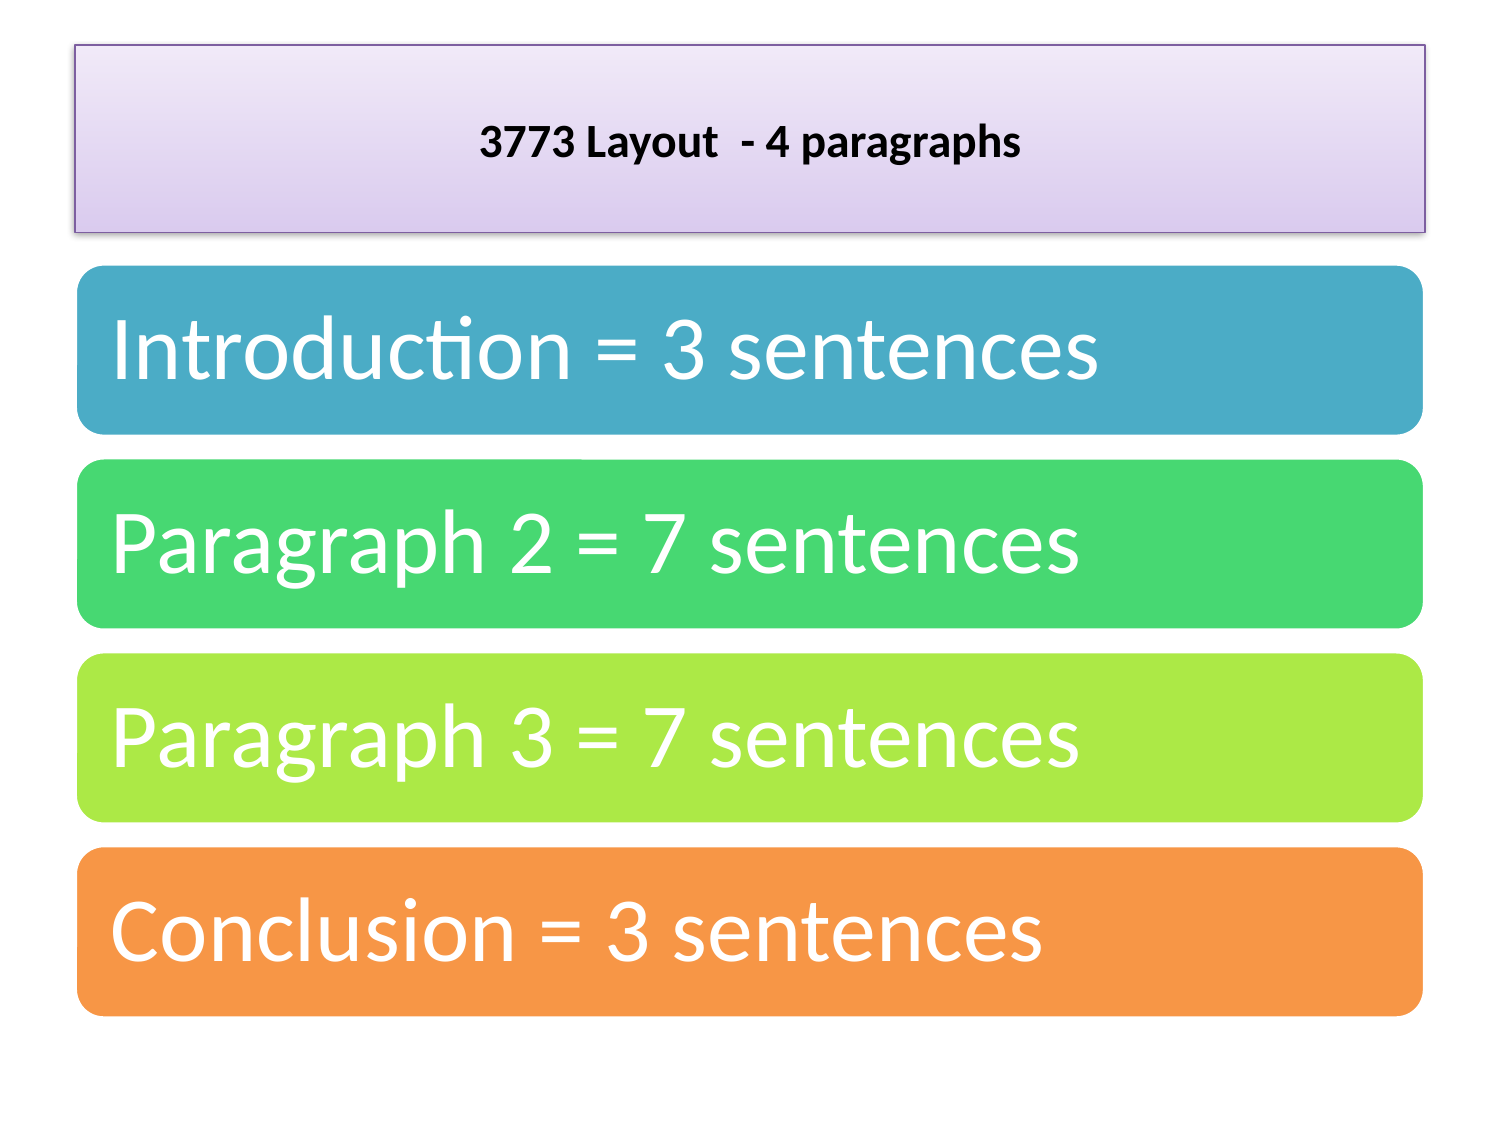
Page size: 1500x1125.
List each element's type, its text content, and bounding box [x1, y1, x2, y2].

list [74, 262, 1426, 1020]
title 3773 Layout - 4 paragraphs [74, 44, 1426, 233]
